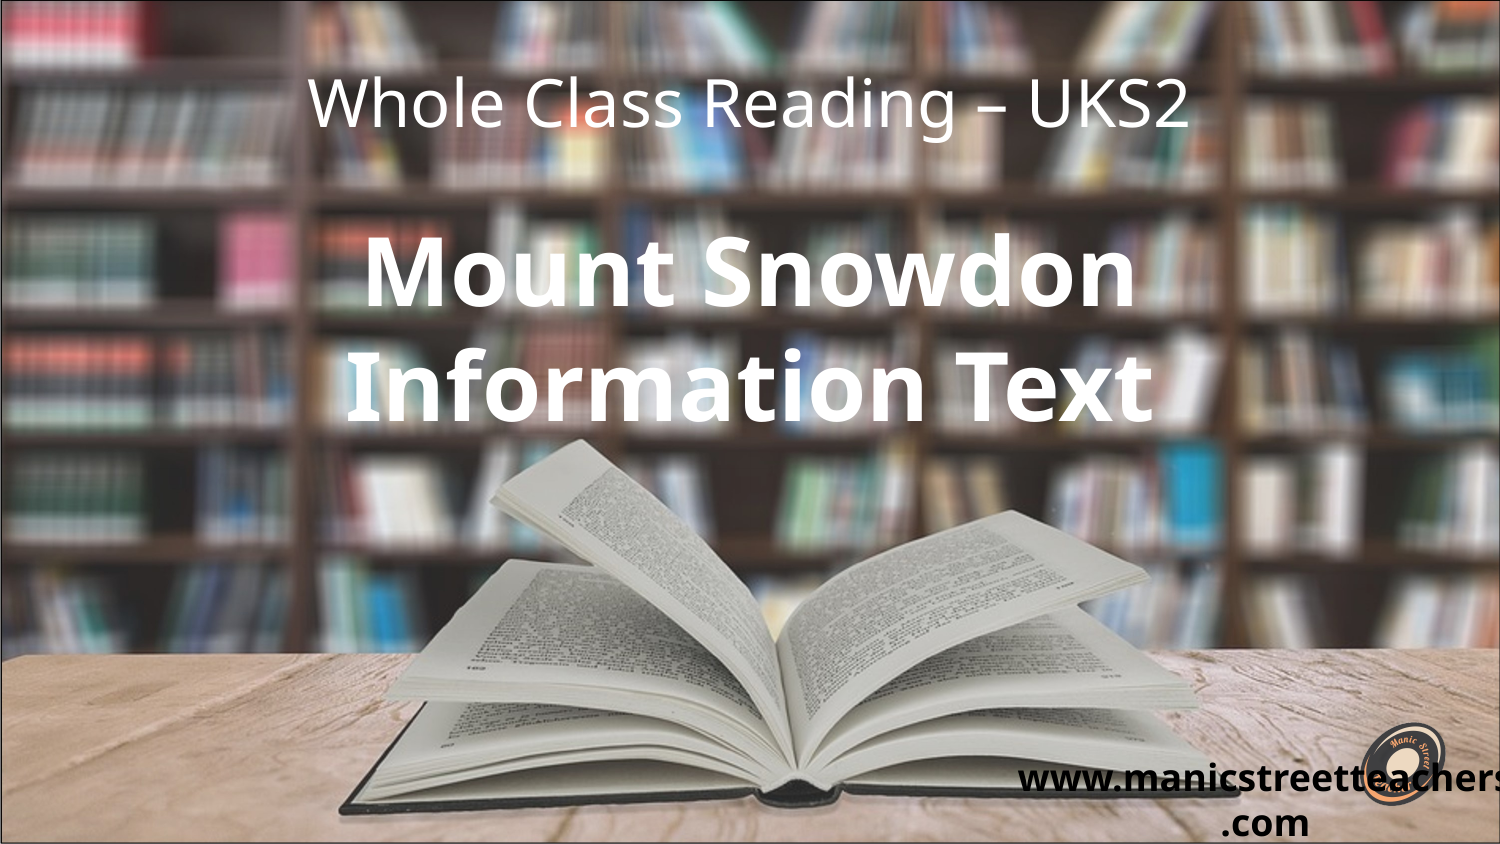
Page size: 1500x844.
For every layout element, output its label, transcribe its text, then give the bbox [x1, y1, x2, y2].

text_box Whole Class Reading – UKS2 Mount Snowdon Information Text [54, 157, 1446, 457]
text_box www.manicstreetteachers.com [997, 789, 1500, 844]
picture [0, 0, 1500, 844]
